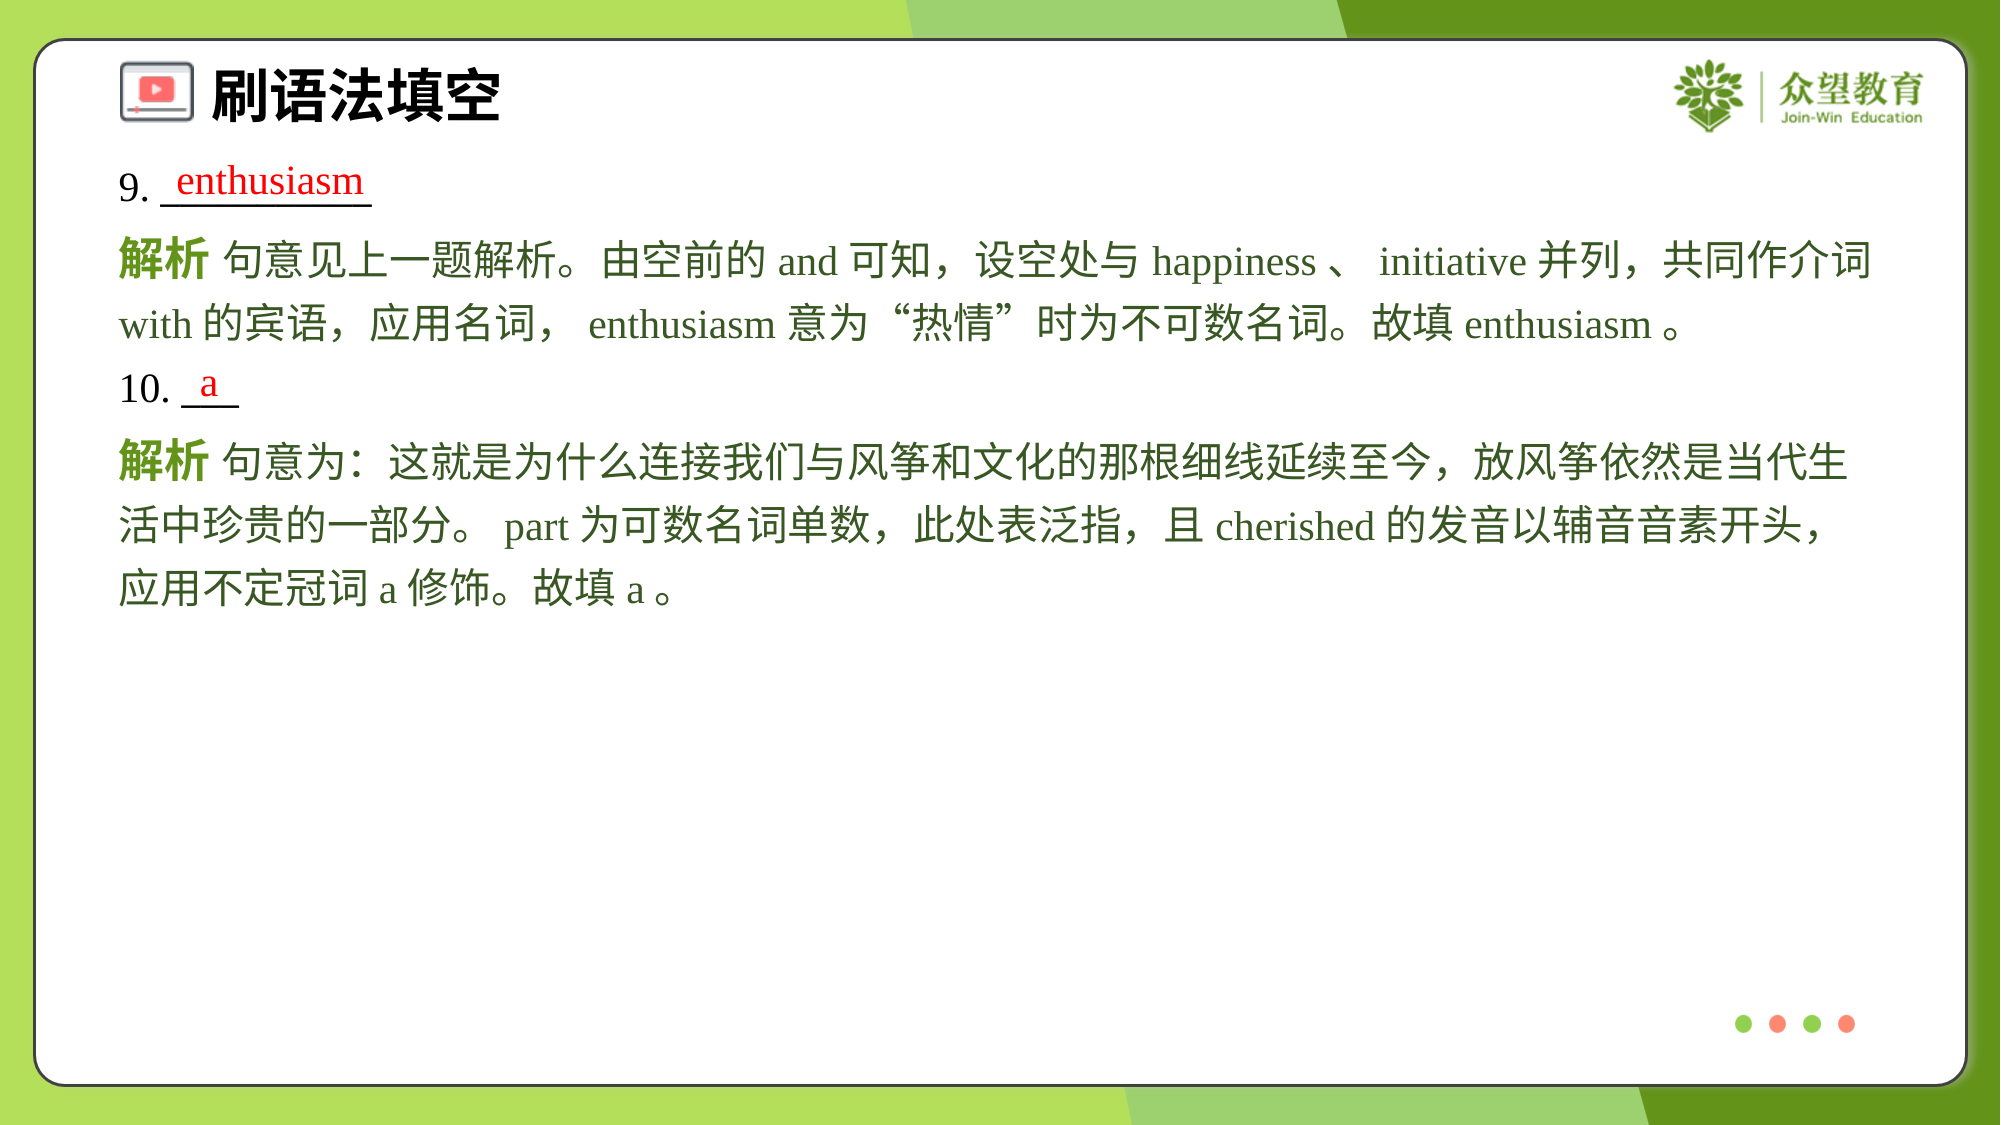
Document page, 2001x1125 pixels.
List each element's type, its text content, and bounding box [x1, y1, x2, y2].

text_box 解析 句意见上一题解析。由空前的and可知，设空处与happiness、initiative并列，共同作介词with的宾语，应用名词，enthusiasm意为“热情”时为不可数名词。故填enthusiasm。 [118, 215, 1883, 343]
text_box a [195, 342, 223, 400]
text_box enthusiasm [172, 140, 369, 199]
text_box 10. ___ [118, 348, 1883, 406]
picture [0, 0, 2000, 1125]
text_box 9. ___________ [118, 146, 1883, 204]
text_box 解析 句意为：这就是为什么连接我们与风筝和文化的那根细线延续至今，放风筝依然是当代生活中珍贵的一部分。part为可数名词单数，此处表泛指，且cherished的发音以辅音音素开头，应用不定冠词a修饰。故填a。 [118, 417, 1883, 607]
